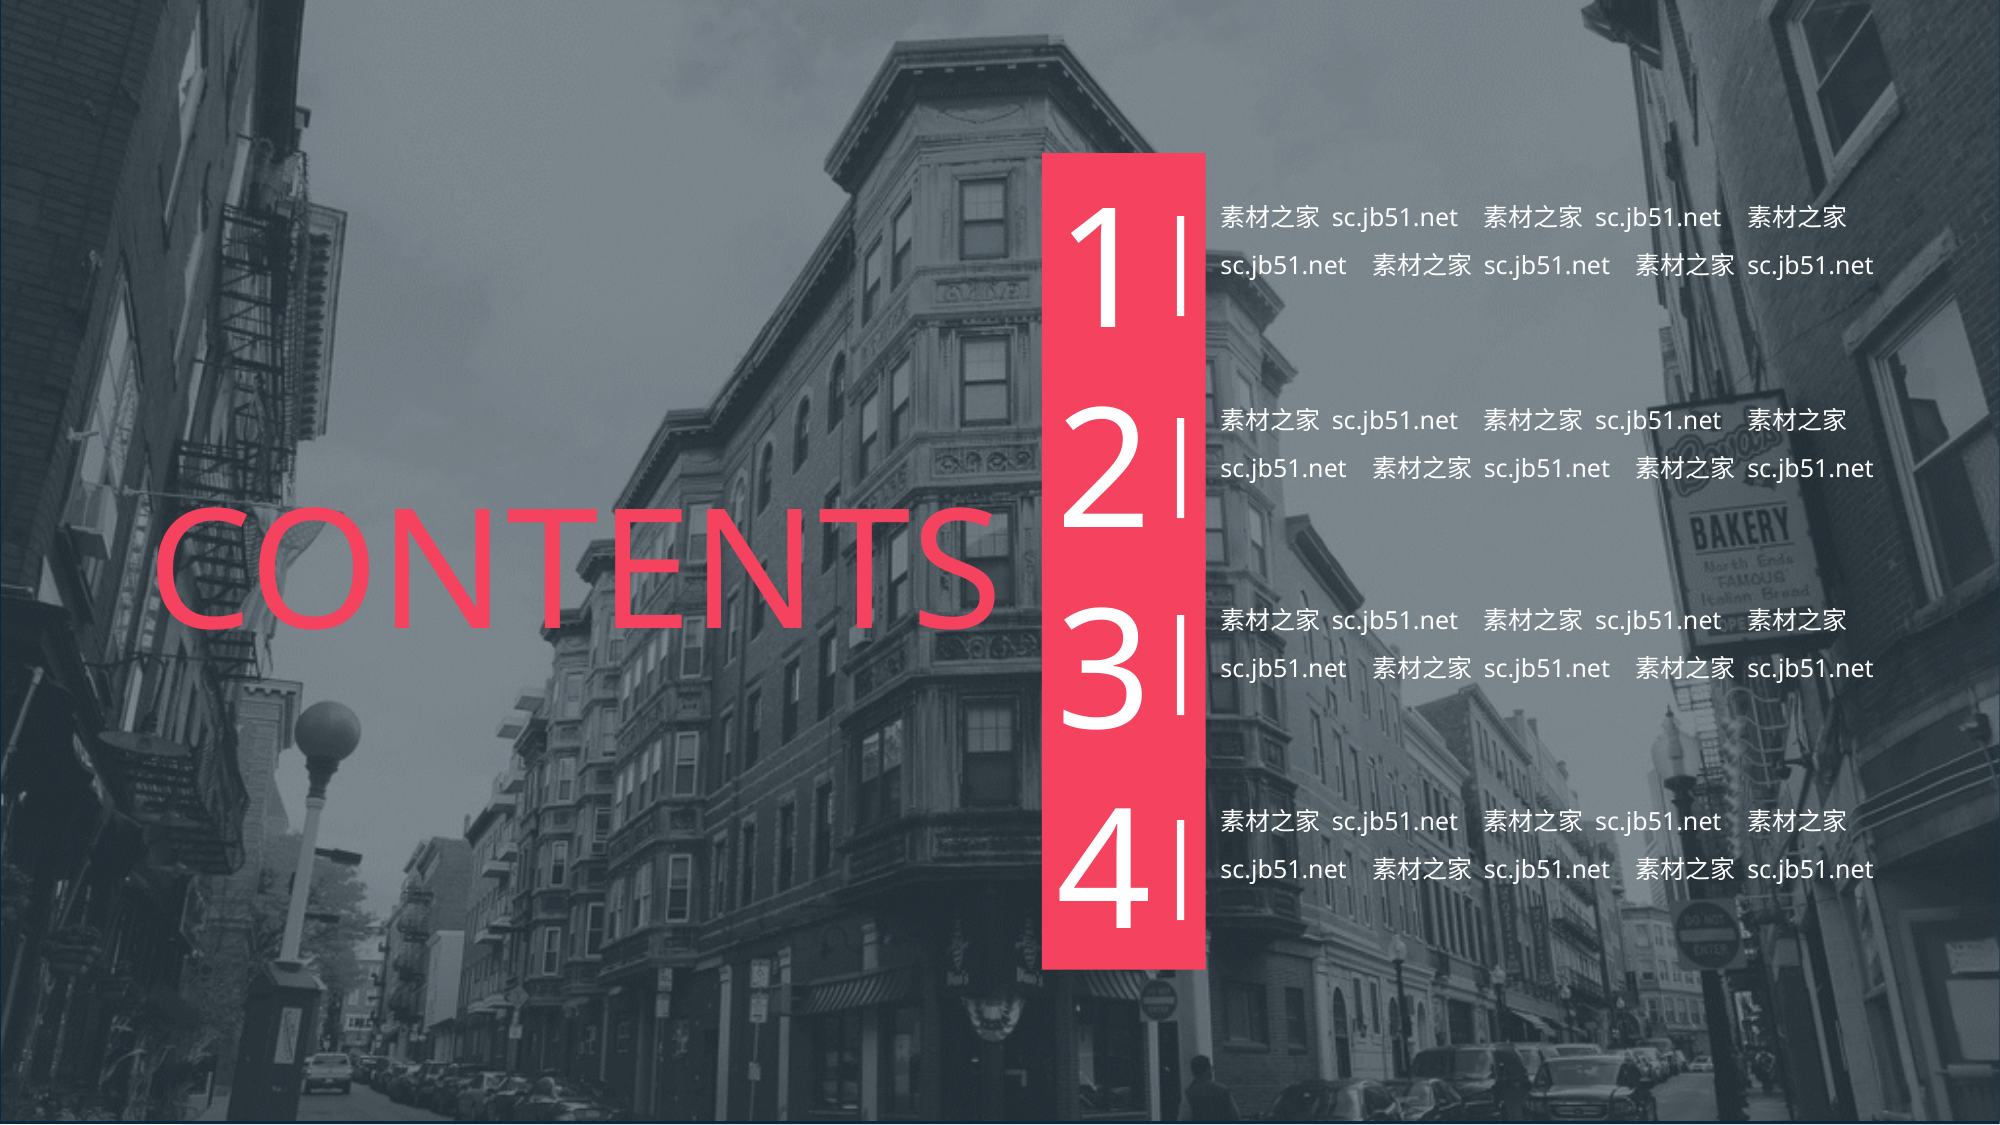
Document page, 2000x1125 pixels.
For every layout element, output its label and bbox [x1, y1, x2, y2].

picture [0, 0, 2000, 1121]
text_box [135, 152, 1892, 973]
